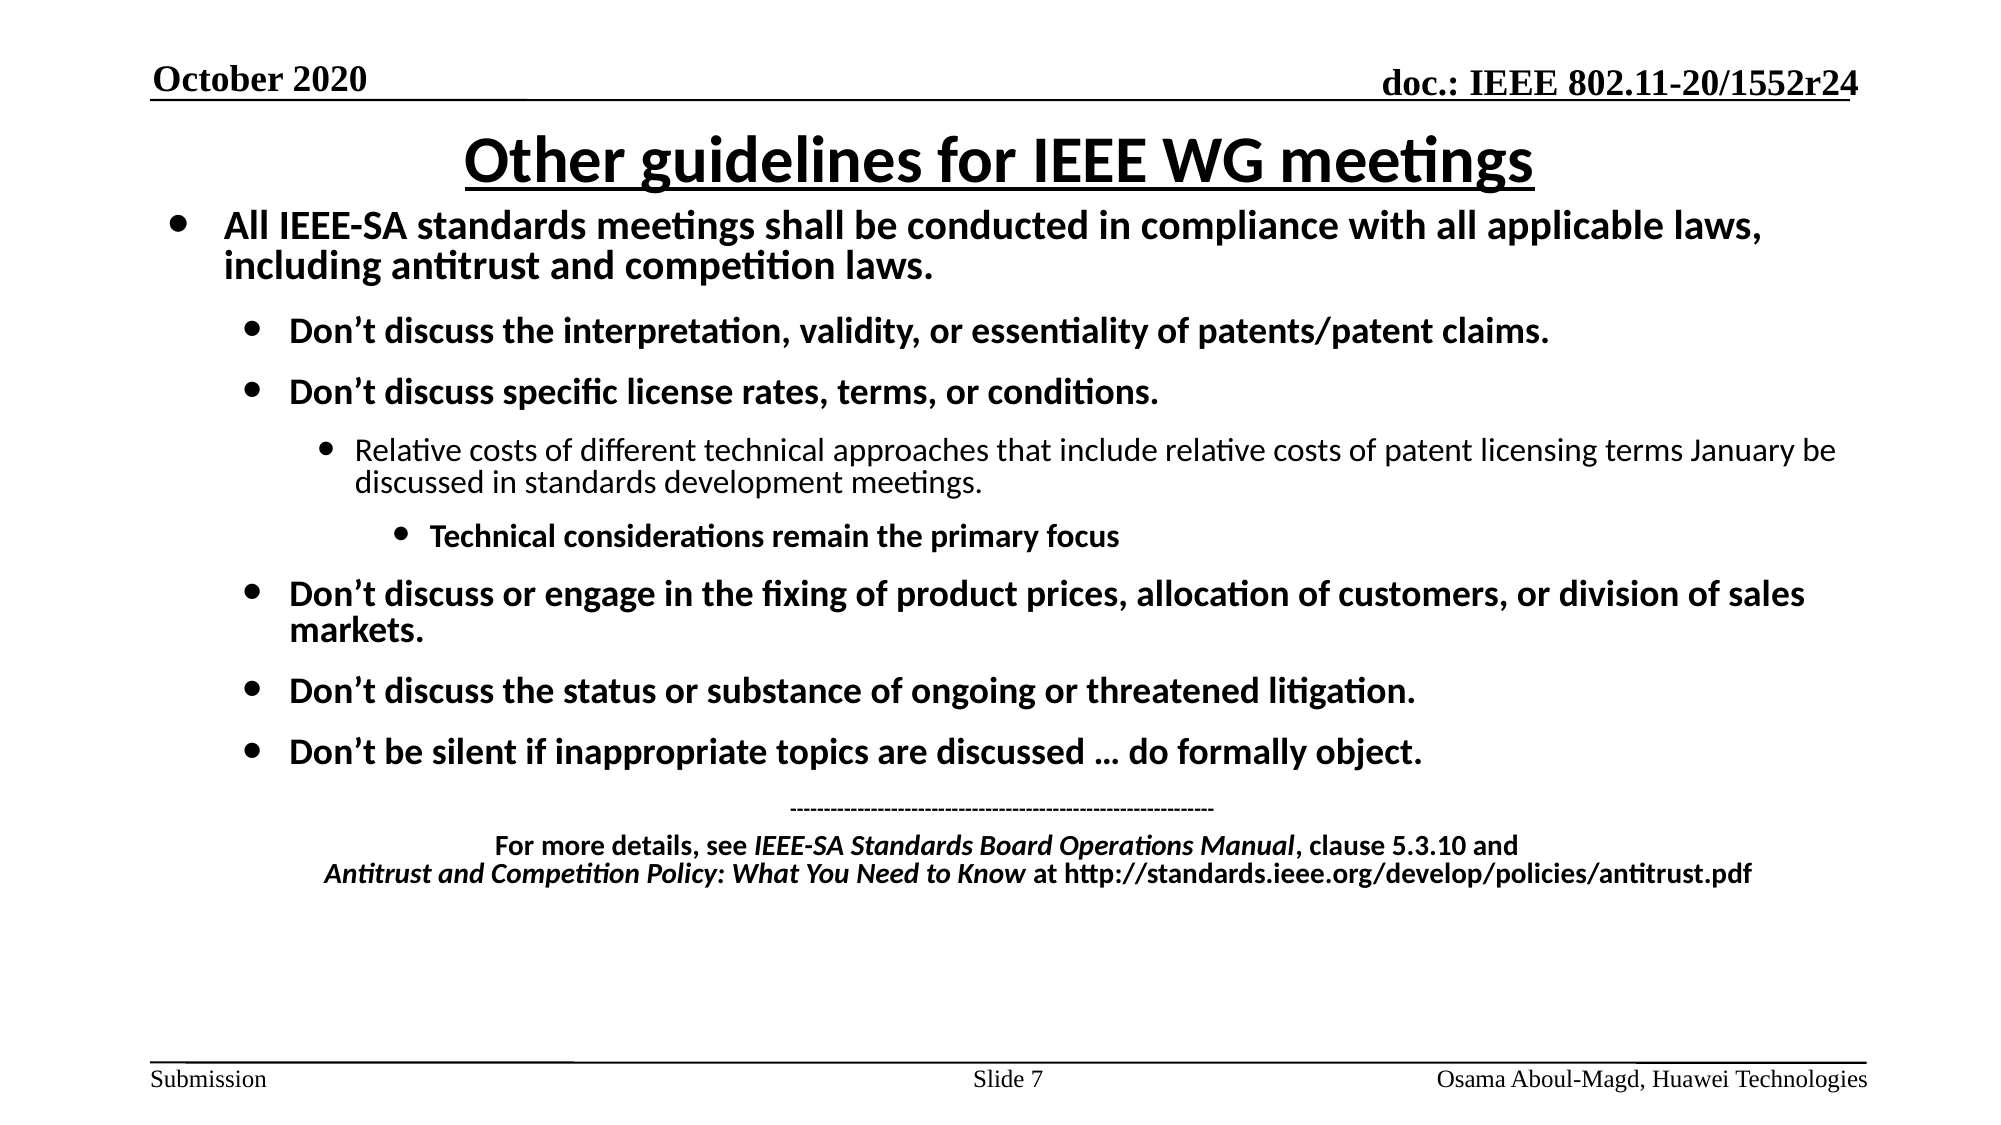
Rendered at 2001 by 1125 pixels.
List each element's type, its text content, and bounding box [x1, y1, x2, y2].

slide_number Slide 7 [950, 1061, 1067, 1123]
footer Osama Aboul-Magd, Huawei Technologies [1171, 1061, 1869, 1093]
list All IEEE-SA standards meetings shall be conducted in compliance with all applicable laws, including antitrust and competition laws. Don’t discuss the interpretation, validity, or essentiality of patents/patent claims. Don’t discuss specific license rates, terms, or conditions. Relative costs of different technical approaches that include relative costs of patent licensing terms January be discussed in standards development meetings. Technical considerations remain the primary focus Don’t discuss or engage in the fixing of product prices, allocation of customers, or division of sales markets. Don’t discuss the status or substance of ongoing or threatened litigation. Don’t be silent if inappropriate topics are discussed … do formally object. --------------------------------------------------------------- For more details, see IEEE-SA Standards Board Operations Manual, clause 5.3.10 and Antitrust and Competition Policy: What You Need to Know at http://standards.ieee.org/develop/policies/antitrust.pdf [152, 199, 1869, 875]
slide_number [152, 54, 563, 100]
title Other guidelines for IEEE WG meetings [362, 112, 1638, 199]
